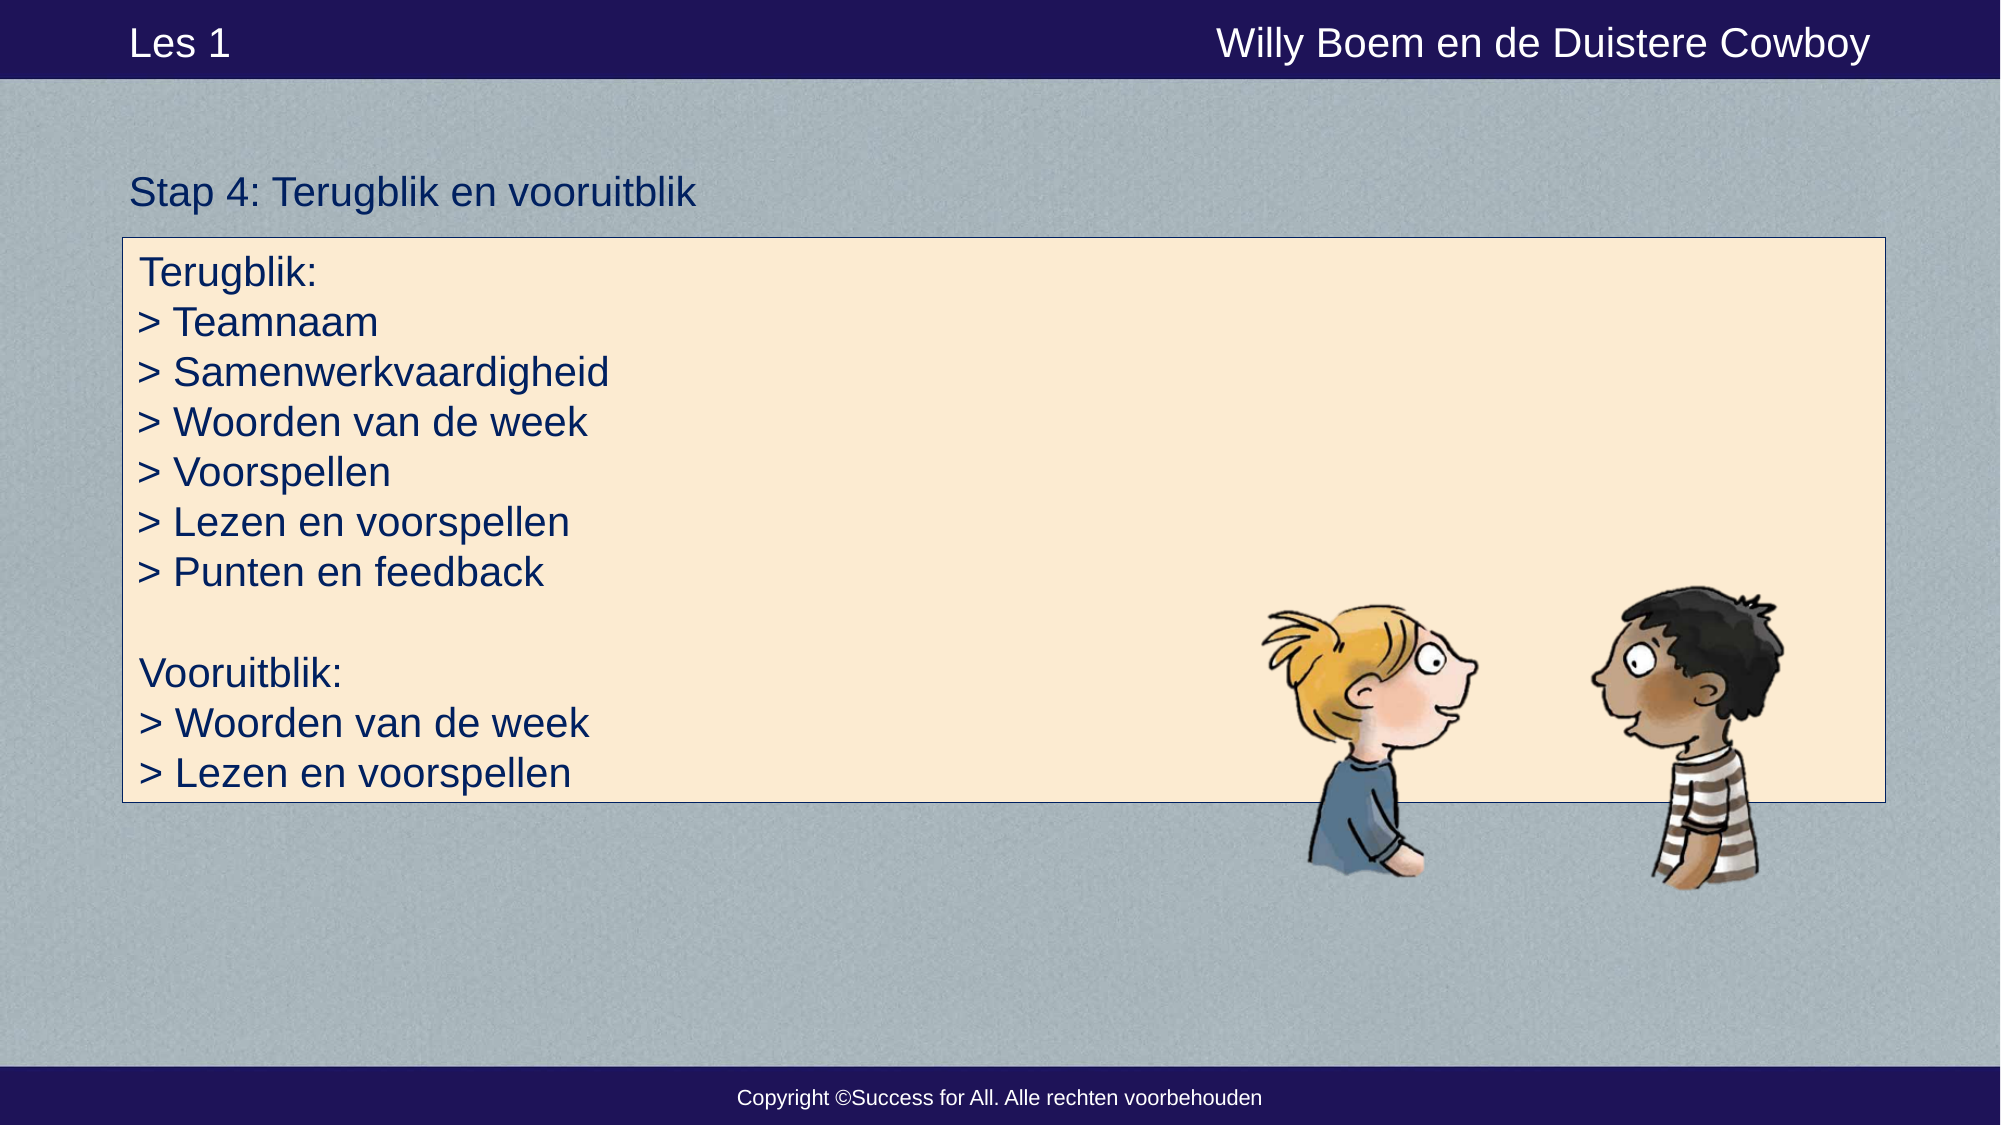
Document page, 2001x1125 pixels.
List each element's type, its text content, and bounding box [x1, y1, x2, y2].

text_box Copyright ©Success for All. Alle rechten voorbehouden [0, 1076, 2000, 1125]
picture [0, 0, 2001, 1125]
text_box Willy Boem en de Duistere Cowboy [999, 8, 1886, 73]
text_box Terugblik: > Teamnaam > Samenwerkvaardigheid > Woorden van de week > Voorspellen > Lezen en voorspellen > Punten en feedback Vooruitblik: > Woorden van de week > Lezen en voorspellen [122, 237, 1886, 803]
text_box Stap 4: Terugblik en vooruitblik [114, 157, 907, 223]
text_box Les 1 [114, 8, 354, 73]
